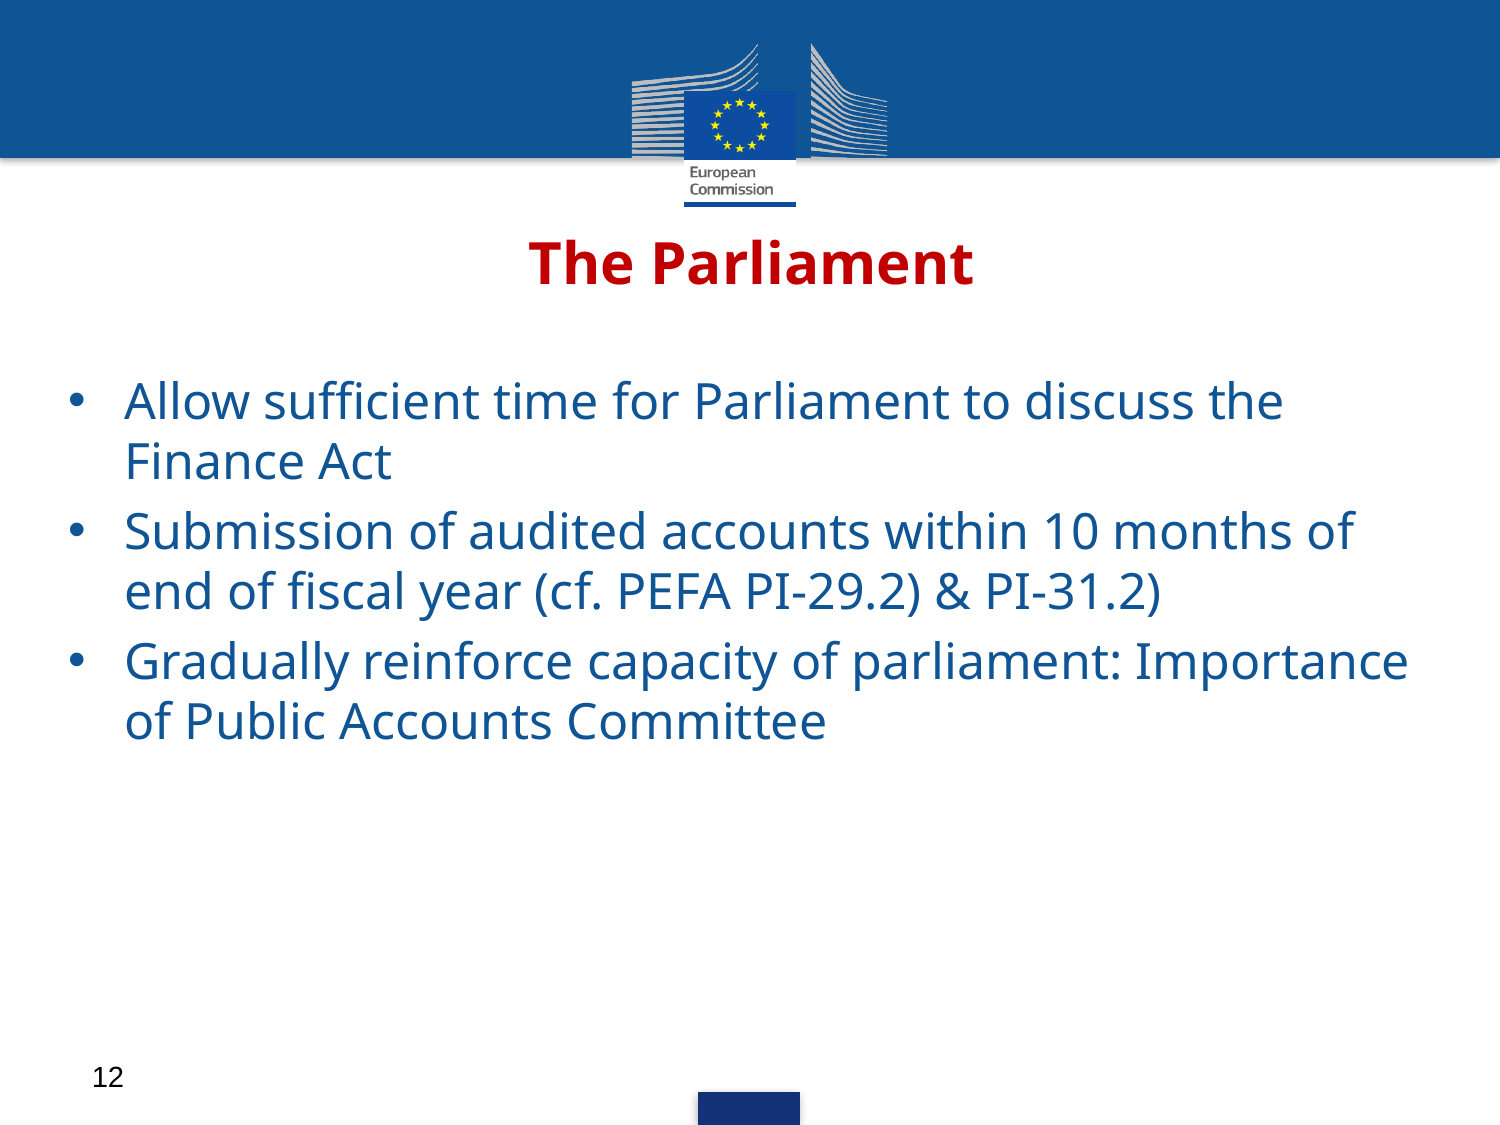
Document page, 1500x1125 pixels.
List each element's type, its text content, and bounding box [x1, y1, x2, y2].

title The Parliament [53, 196, 1451, 327]
slide_number 12 [76, 1022, 553, 1102]
list Allow sufficient time for Parliament to discuss the Finance Act Submission of audited accounts within 10 months of end of fiscal year (cf. PEFA PI-29.2) & PI-31.2) Gradually reinforce capacity of parliament: Importance of Public Accounts Committee [53, 361, 1471, 988]
